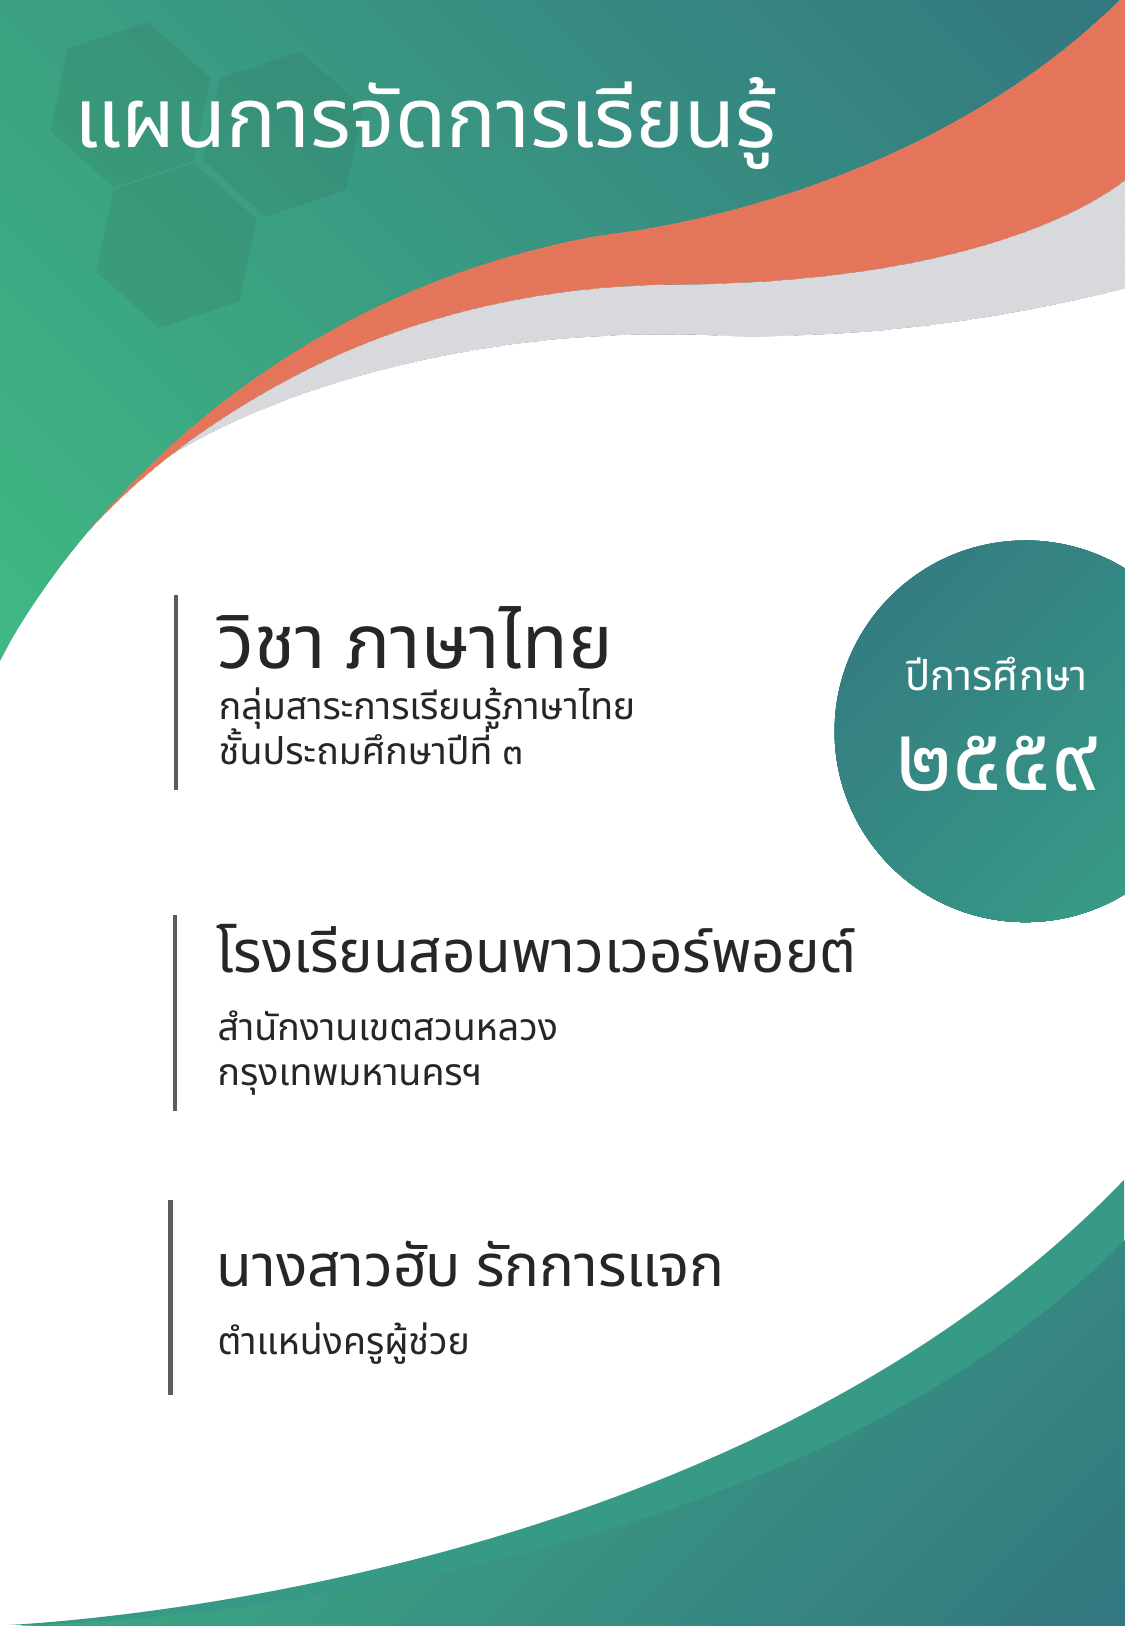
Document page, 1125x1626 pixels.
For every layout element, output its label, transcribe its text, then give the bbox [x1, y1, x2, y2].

text_box กลุ่มสาระการเรียนรู้ภาษาไทย ชั้นประถมศึกษาปีที่ ๓ [204, 674, 788, 780]
text_box [49, 1240, 1125, 1625]
text_box โรงเรียนสอนพาวเวอร์พอยต์ [201, 906, 1125, 992]
text_box [8, 1179, 1125, 1625]
text_box ปีการศึกษา ๒๕๕๙ [813, 661, 1125, 817]
text_box วิชา ภาษาไทย [203, 661, 787, 692]
text_box สำนักงานเขตสวนหลวง กรุงเทพมหานครฯ [203, 995, 787, 1100]
text_box นางสาวฮับ รักการแจก [201, 1221, 817, 1306]
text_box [50, 22, 363, 328]
text_box [854, 817, 1125, 906]
picture [0, 0, 1125, 661]
text_box ตำแหน่งครูผู้ช่วย [203, 1309, 787, 1369]
